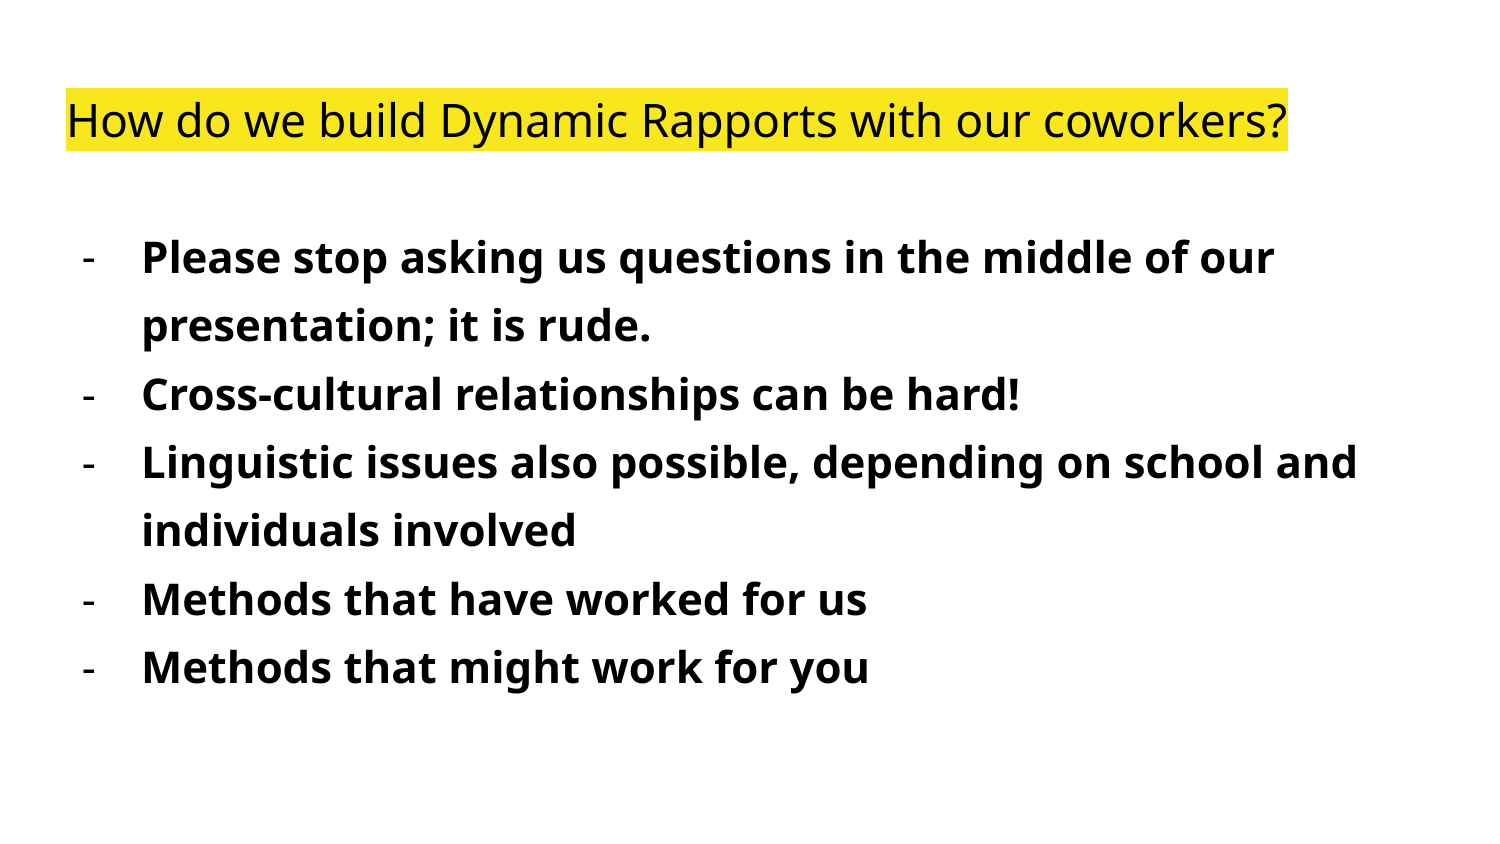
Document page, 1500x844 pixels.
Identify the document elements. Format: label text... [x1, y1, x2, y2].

list Please stop asking us questions in the middle of our presentation; it is rude. Cross-cultural relationships can be hard! Linguistic issues also possible, depending on school and individuals involved Methods that have worked for us Methods that might work for you [51, 202, 1449, 750]
title How do we build Dynamic Rapports with our coworkers? [51, 72, 1449, 167]
